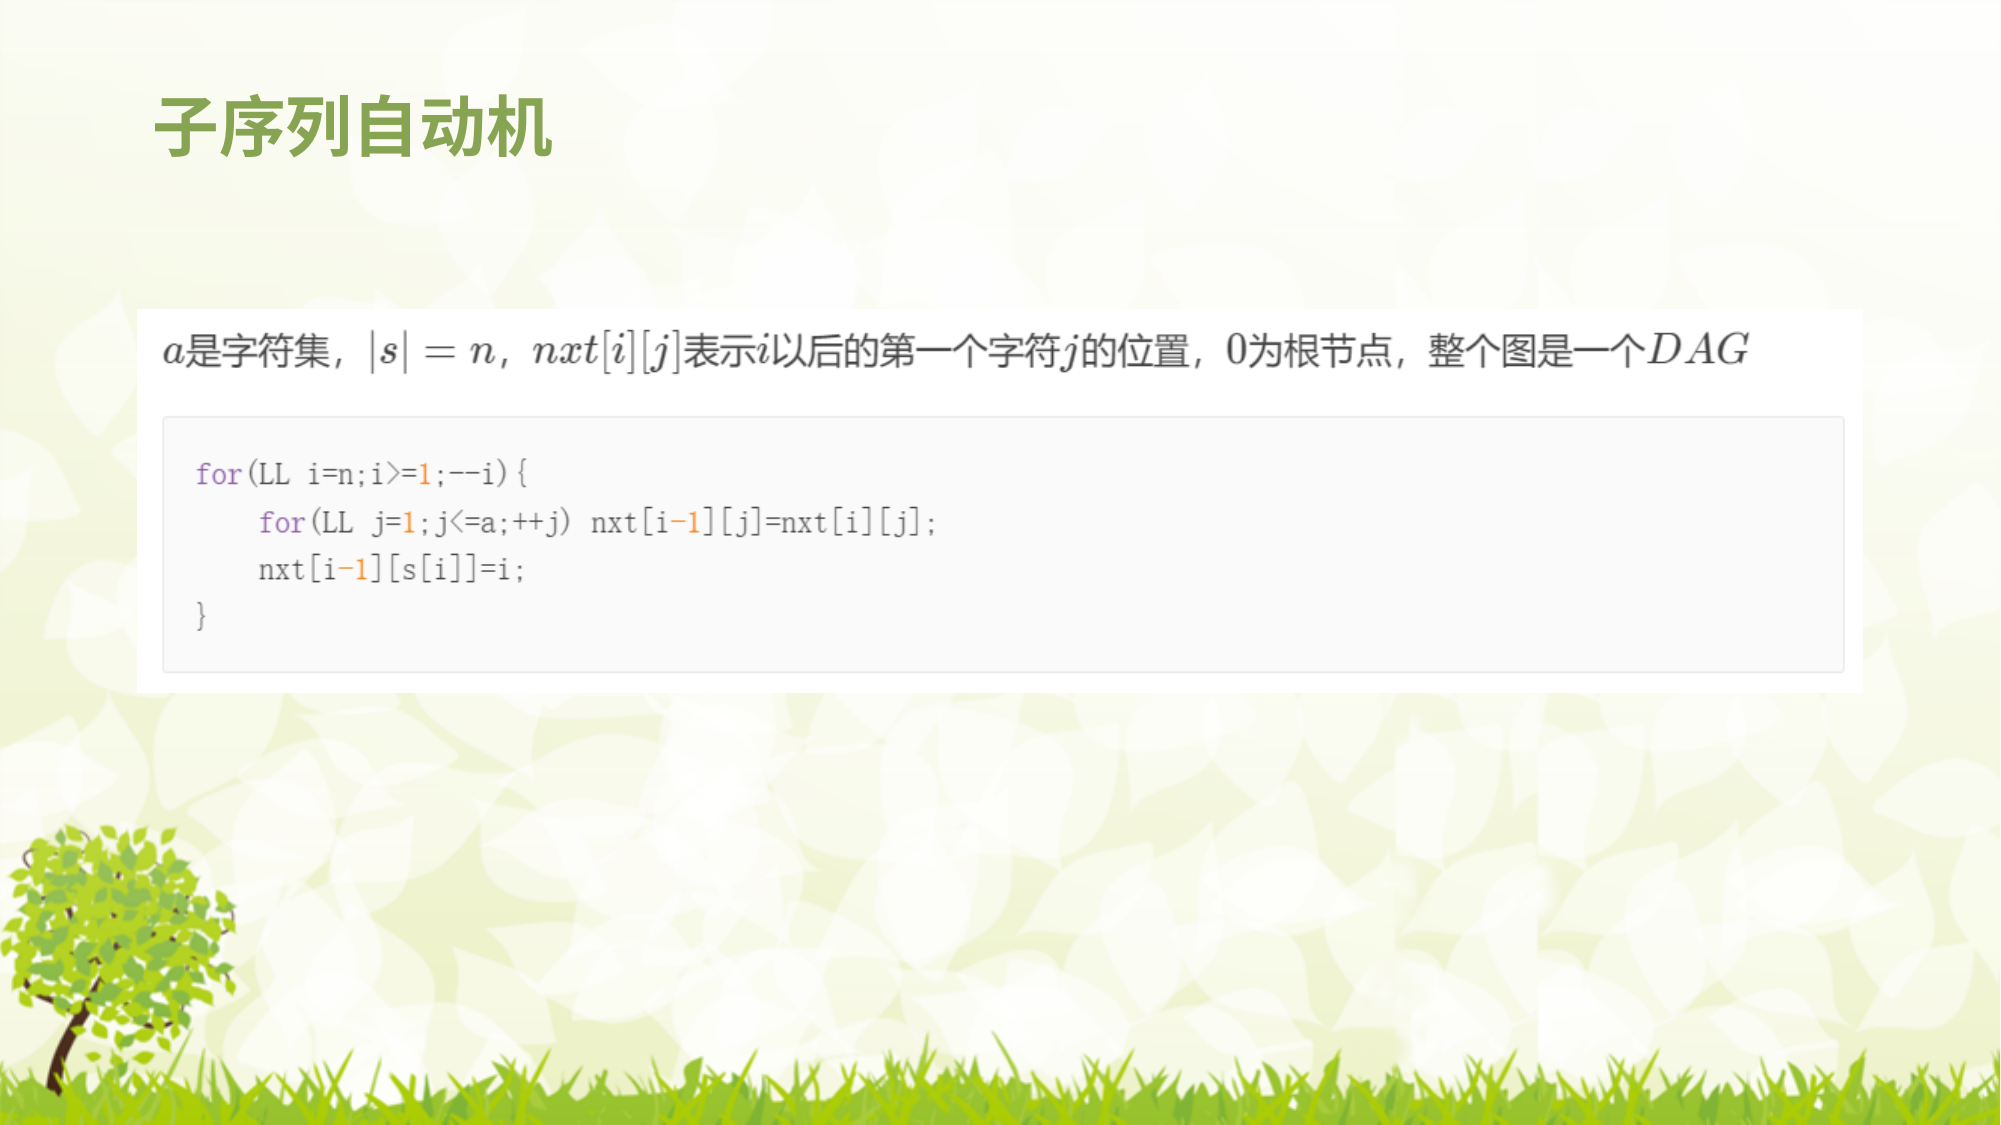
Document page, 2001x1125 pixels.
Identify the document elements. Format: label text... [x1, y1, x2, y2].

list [137, 309, 1863, 693]
picture [0, 0, 2001, 1125]
title 子序列自动机 [137, 59, 1863, 200]
